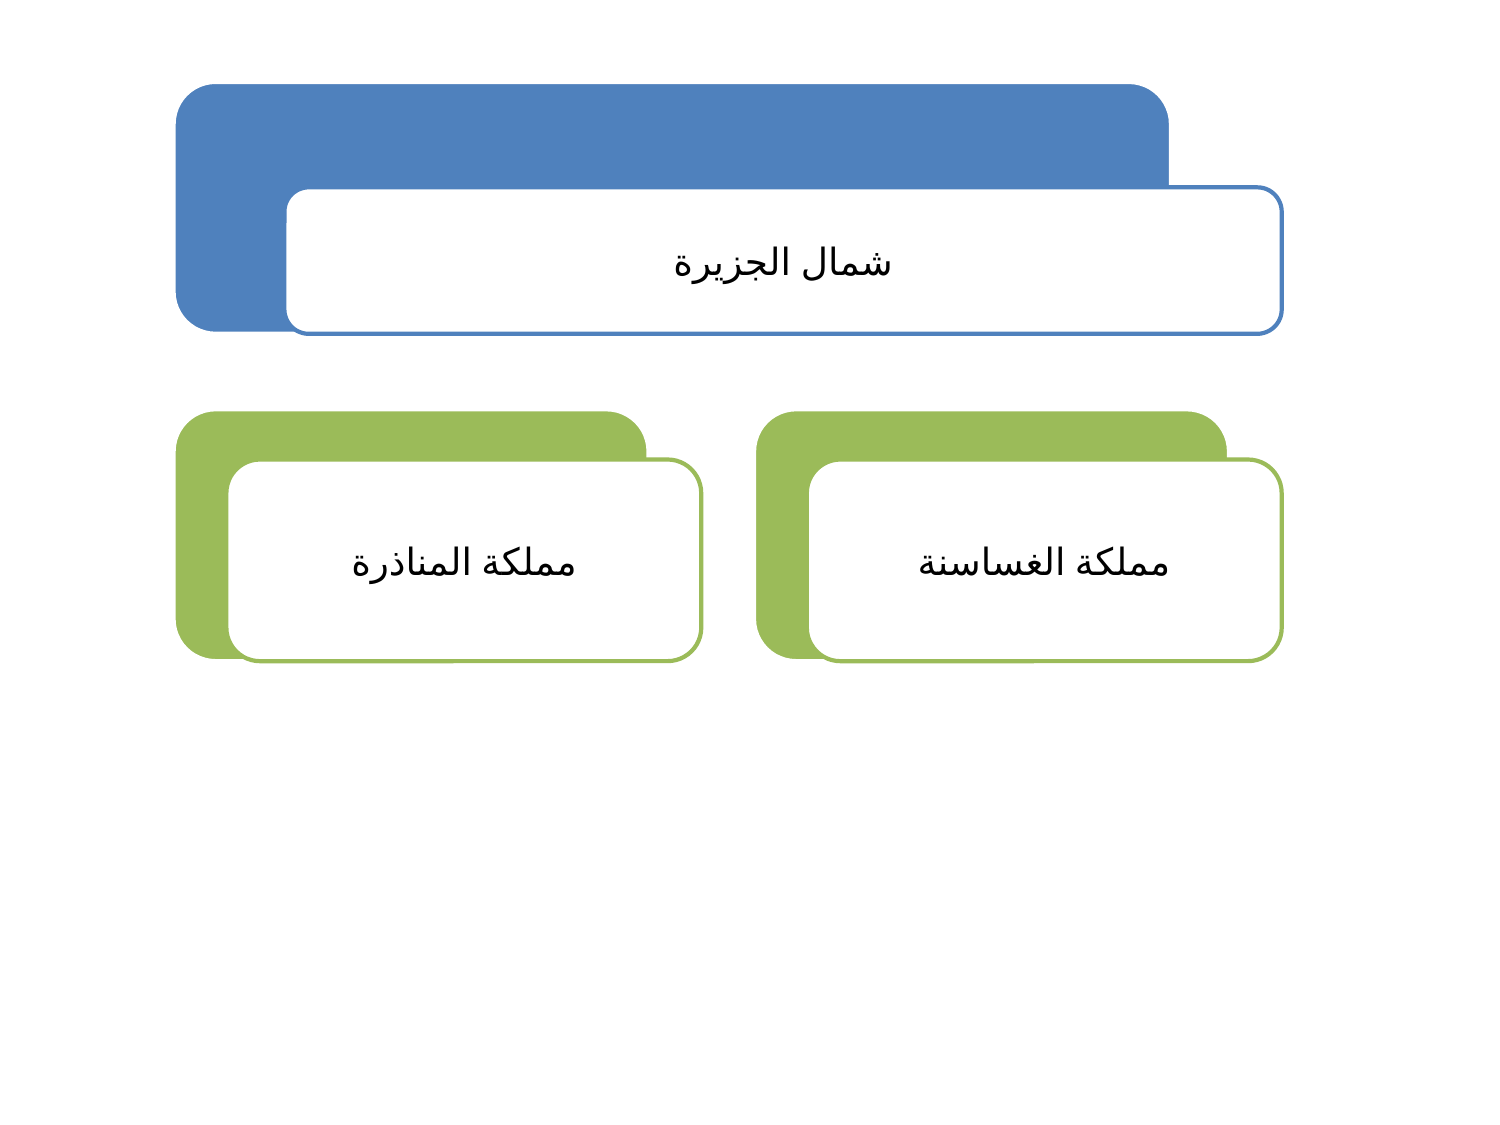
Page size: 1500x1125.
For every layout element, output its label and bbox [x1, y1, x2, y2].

list [34, 81, 1421, 989]
